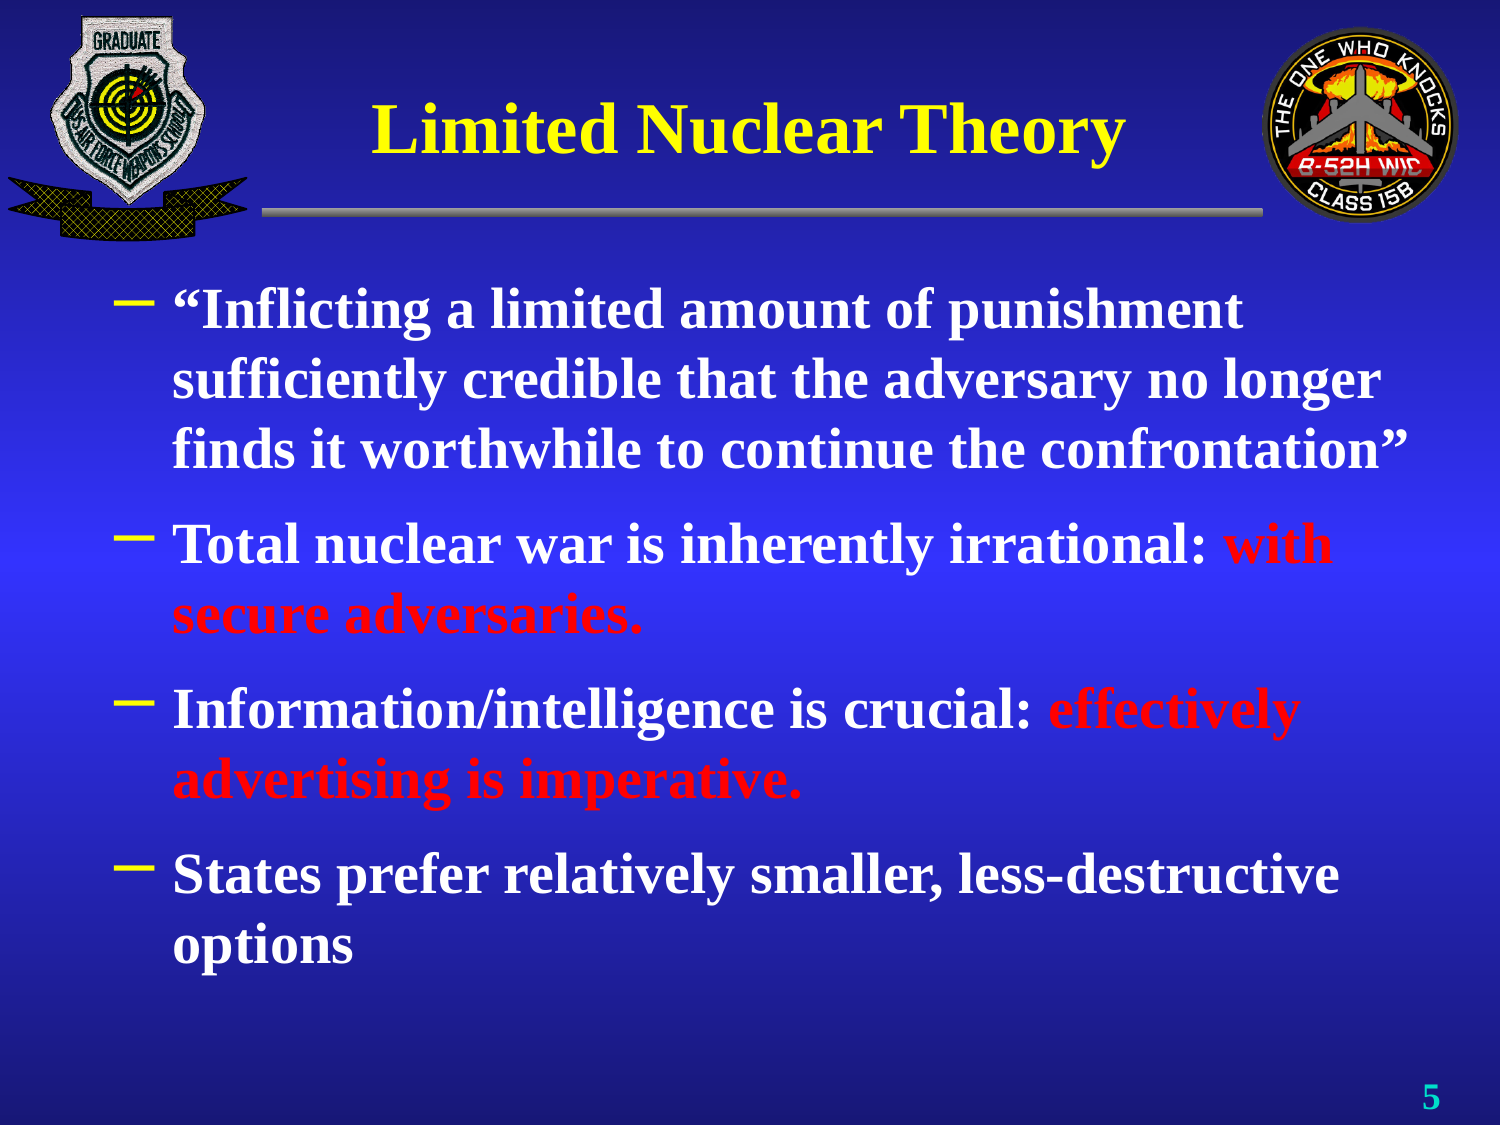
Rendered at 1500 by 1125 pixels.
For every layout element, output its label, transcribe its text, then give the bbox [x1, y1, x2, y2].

picture [1262, 26, 1459, 224]
list “Inflicting a limited amount of punishment sufficiently credible that the adversary no longer finds it worthwhile to continue the confrontation” Total nuclear war is inherently irrational: with secure adversaries. Information/intelligence is crucial: effectively advertising is imperative. States prefer relatively smaller, less-destructive options [99, 261, 1476, 1050]
picture [47, 11, 209, 207]
title Limited Nuclear Theory [255, 32, 1244, 221]
